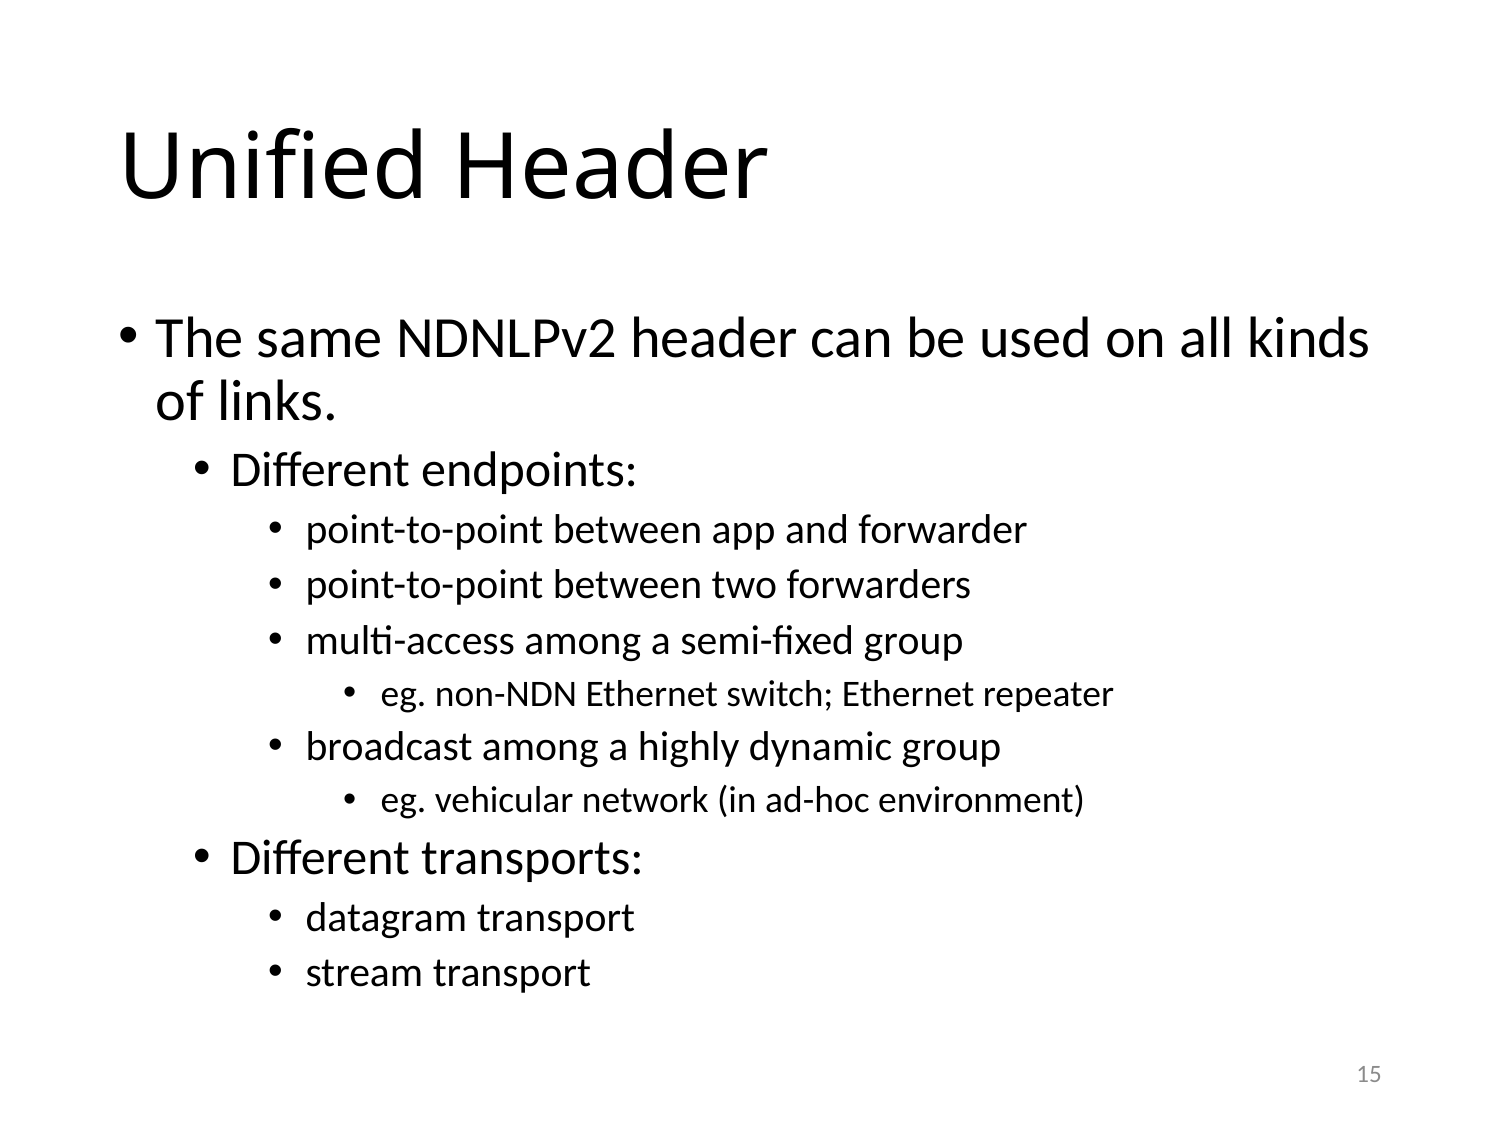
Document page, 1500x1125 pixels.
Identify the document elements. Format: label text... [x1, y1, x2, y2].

slide_number 15 [1059, 1042, 1397, 1103]
list The same NDNLPv2 header can be used on all kinds of links. Different endpoints: point-to-point between app and forwarder point-to-point between two forwarders multi-access among a semi-fixed group eg. non-NDN Ethernet switch; Ethernet repeater broadcast among a highly dynamic group eg. vehicular network (in ad-hoc environment) Different transports: datagram transport stream transport [103, 299, 1397, 1014]
title Unified Header [103, 59, 1397, 278]
